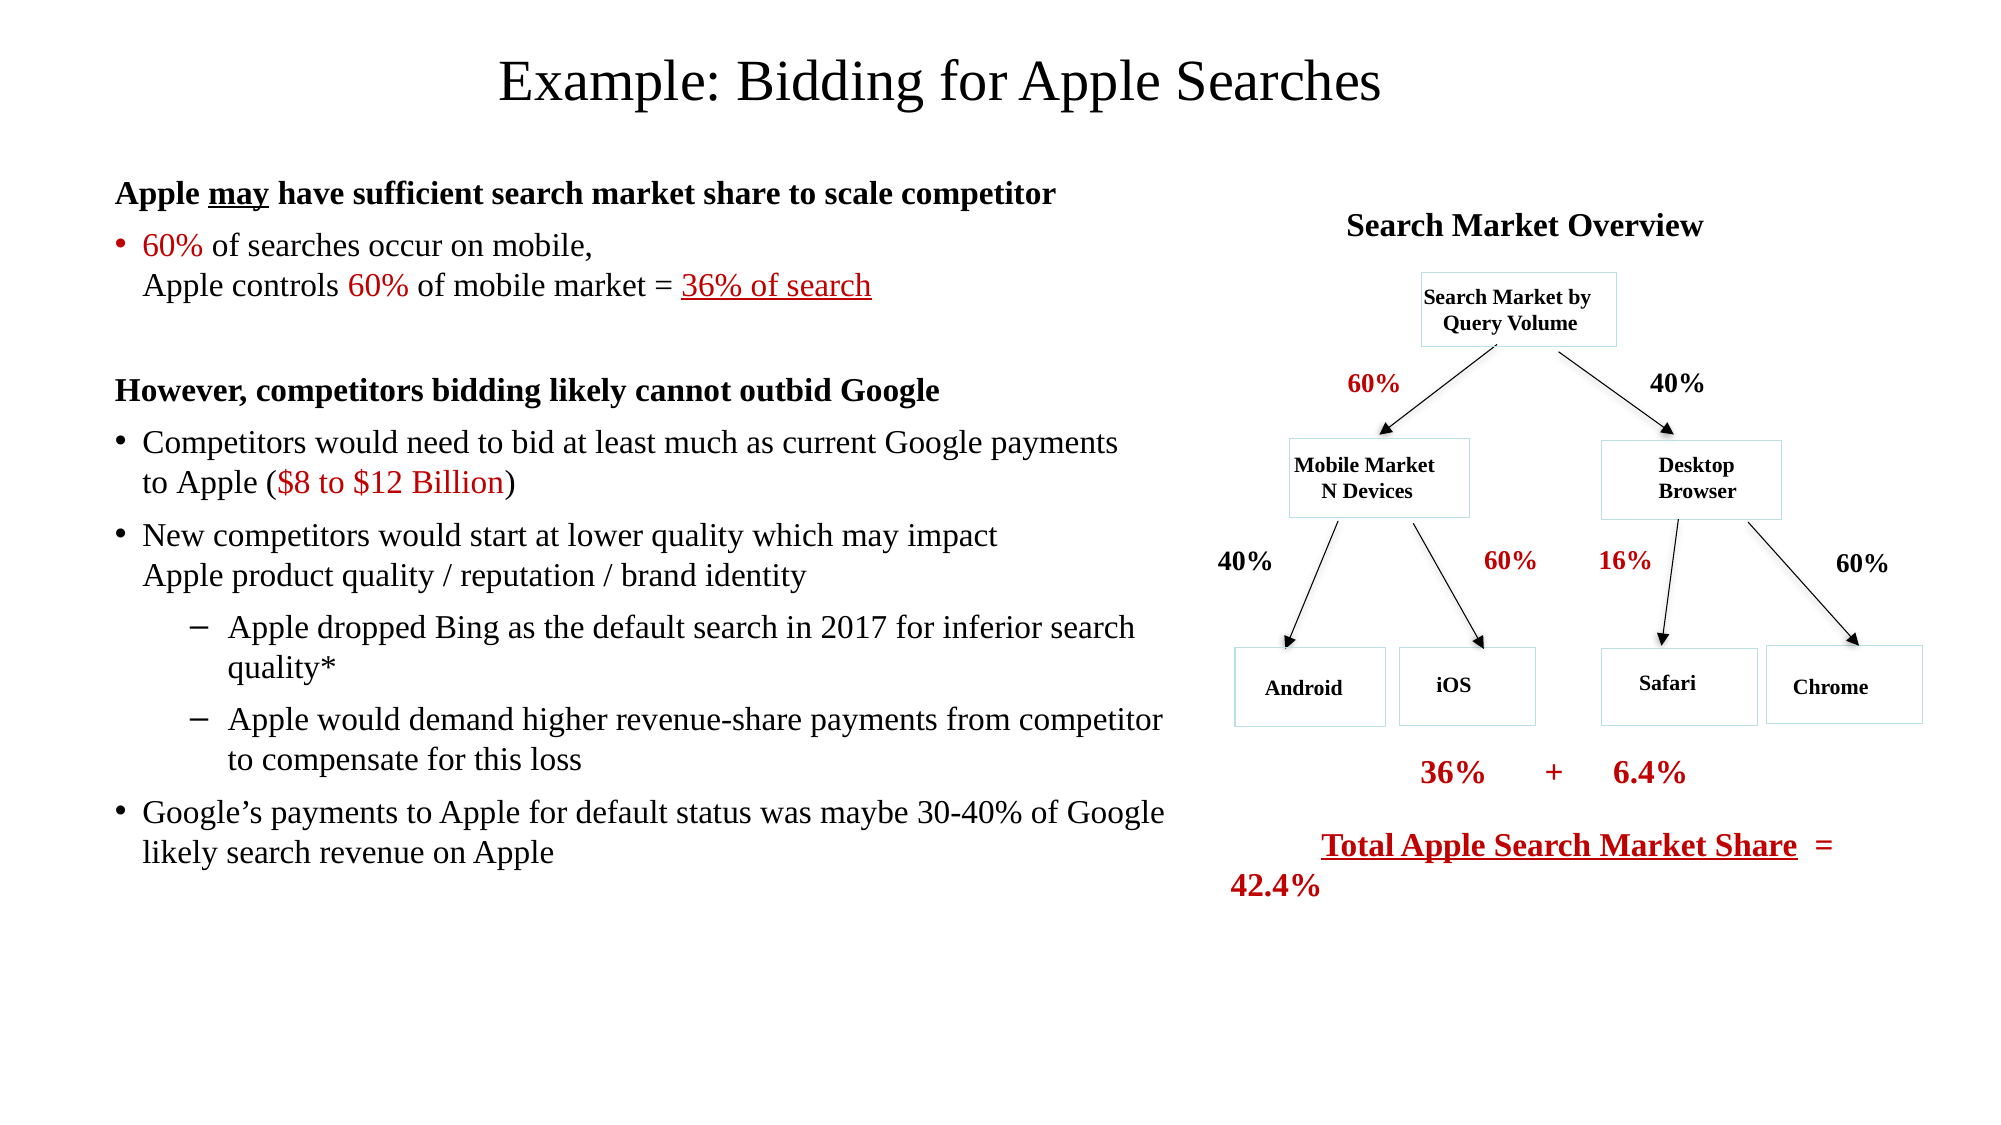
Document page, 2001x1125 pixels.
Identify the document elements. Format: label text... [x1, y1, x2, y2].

text_box 36% + 6.4% Total Apple Search Market Share = 42.4% [1215, 742, 1935, 911]
title Example: Bidding for Apple Searches [78, 0, 1804, 187]
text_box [1202, 271, 1923, 727]
text_box Search Market Overview [1300, 195, 1751, 251]
text_box Apple may have sufficient search market share to scale competitor 60% of searches occur on mobile, Apple controls 60% of mobile market = 36% of search However, competitors bidding likely cannot outbid Google Competitors would need to bid at least much as current Google payments to Apple ($8 to $12 Billion) New competitors would start at lower quality which may impact Apple product quality / reputation / brand identity Apple dropped Bing as the default search in 2017 for inferior search quality* Apple would demand higher revenue-share payments from competitor to compensate for this loss Google’s payments to Apple for default status was maybe 30-40% of Google likely search revenue on Apple [100, 163, 1189, 1031]
